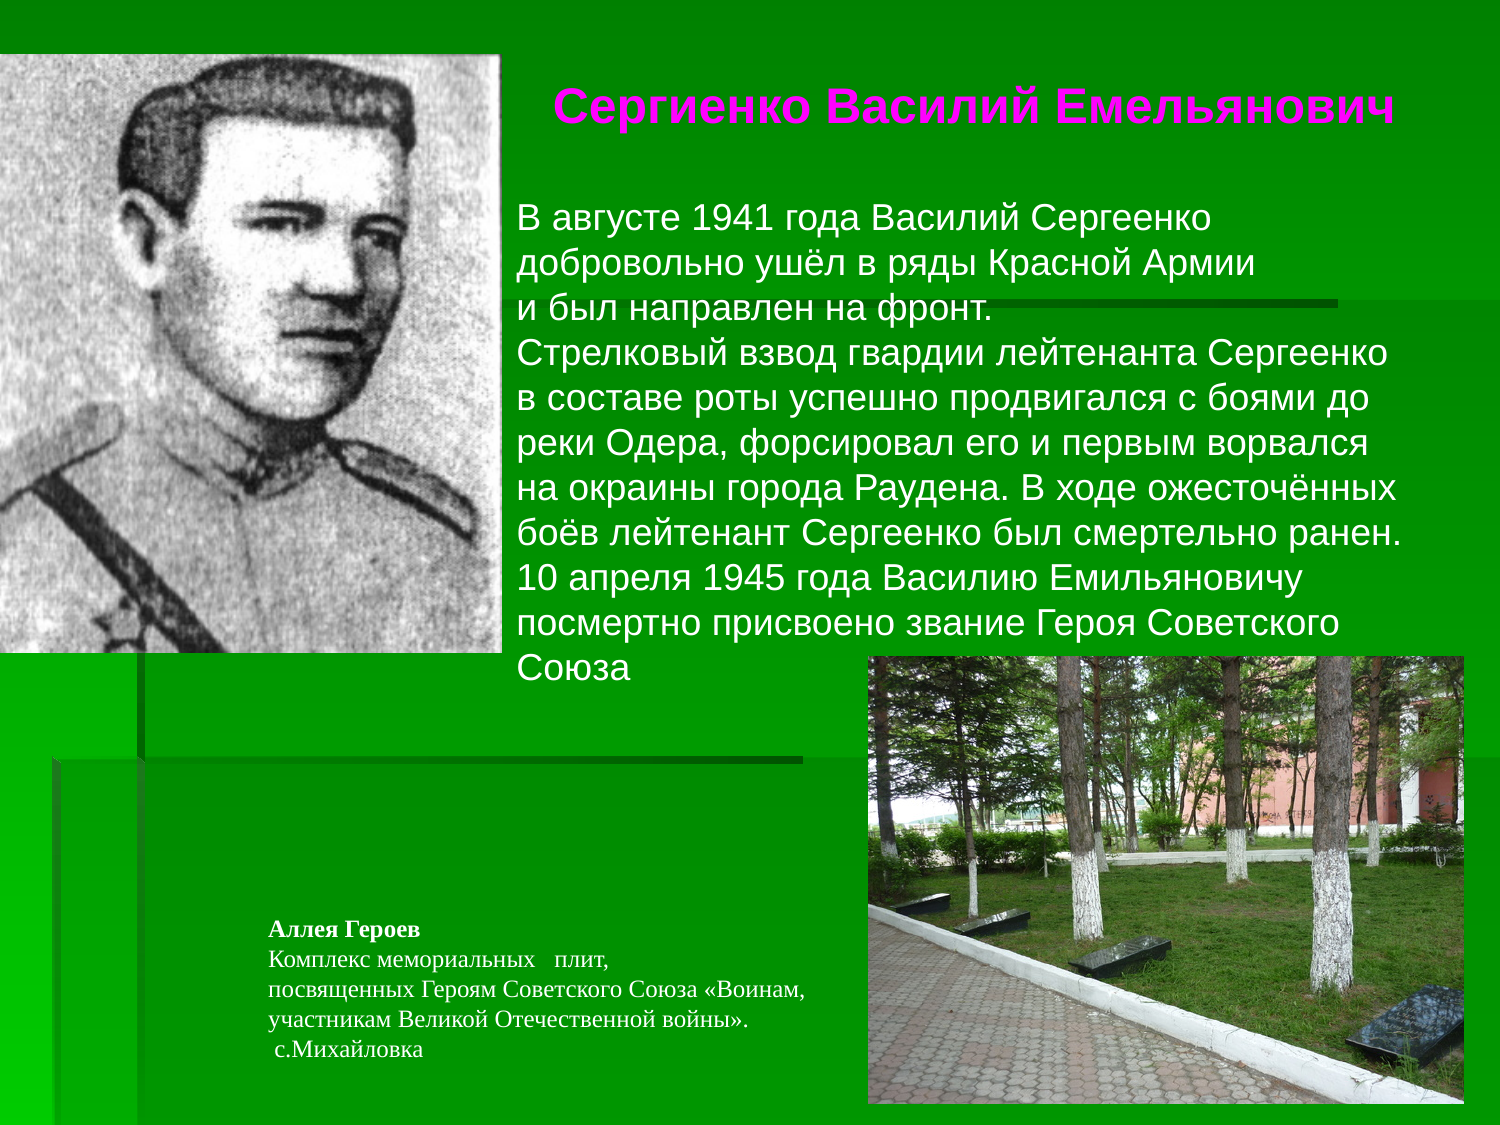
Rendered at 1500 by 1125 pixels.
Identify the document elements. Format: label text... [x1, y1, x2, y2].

text_box В августе 1941 года Василий Сергеенко добровольно ушёл в ряды Красной Армии и был направлен на фронт. Стрелковый взвод гвардии лейтенанта Сергеенко в составе роты успешно продвигался с боями до реки Одера, форсировал его и первым ворвался на окраины города Раудена. В ходе ожесточённых боёв лейтенант Сергеенко был смертельно ранен. 10 апреля 1945 года Василию Емильяновичу посмертно присвоено звание Героя Советского Союза [501, 185, 1430, 695]
text_box Аллея Героев Комплекс мемориальных плит, посвященных Героям Советского Союза «Воинам, участникам Великой Отечественной войны». с.Михайловка [253, 905, 834, 1070]
text_box Сергиенко Василий Емельянович [538, 66, 1425, 142]
picture [0, 54, 502, 653]
picture [867, 656, 1465, 1105]
